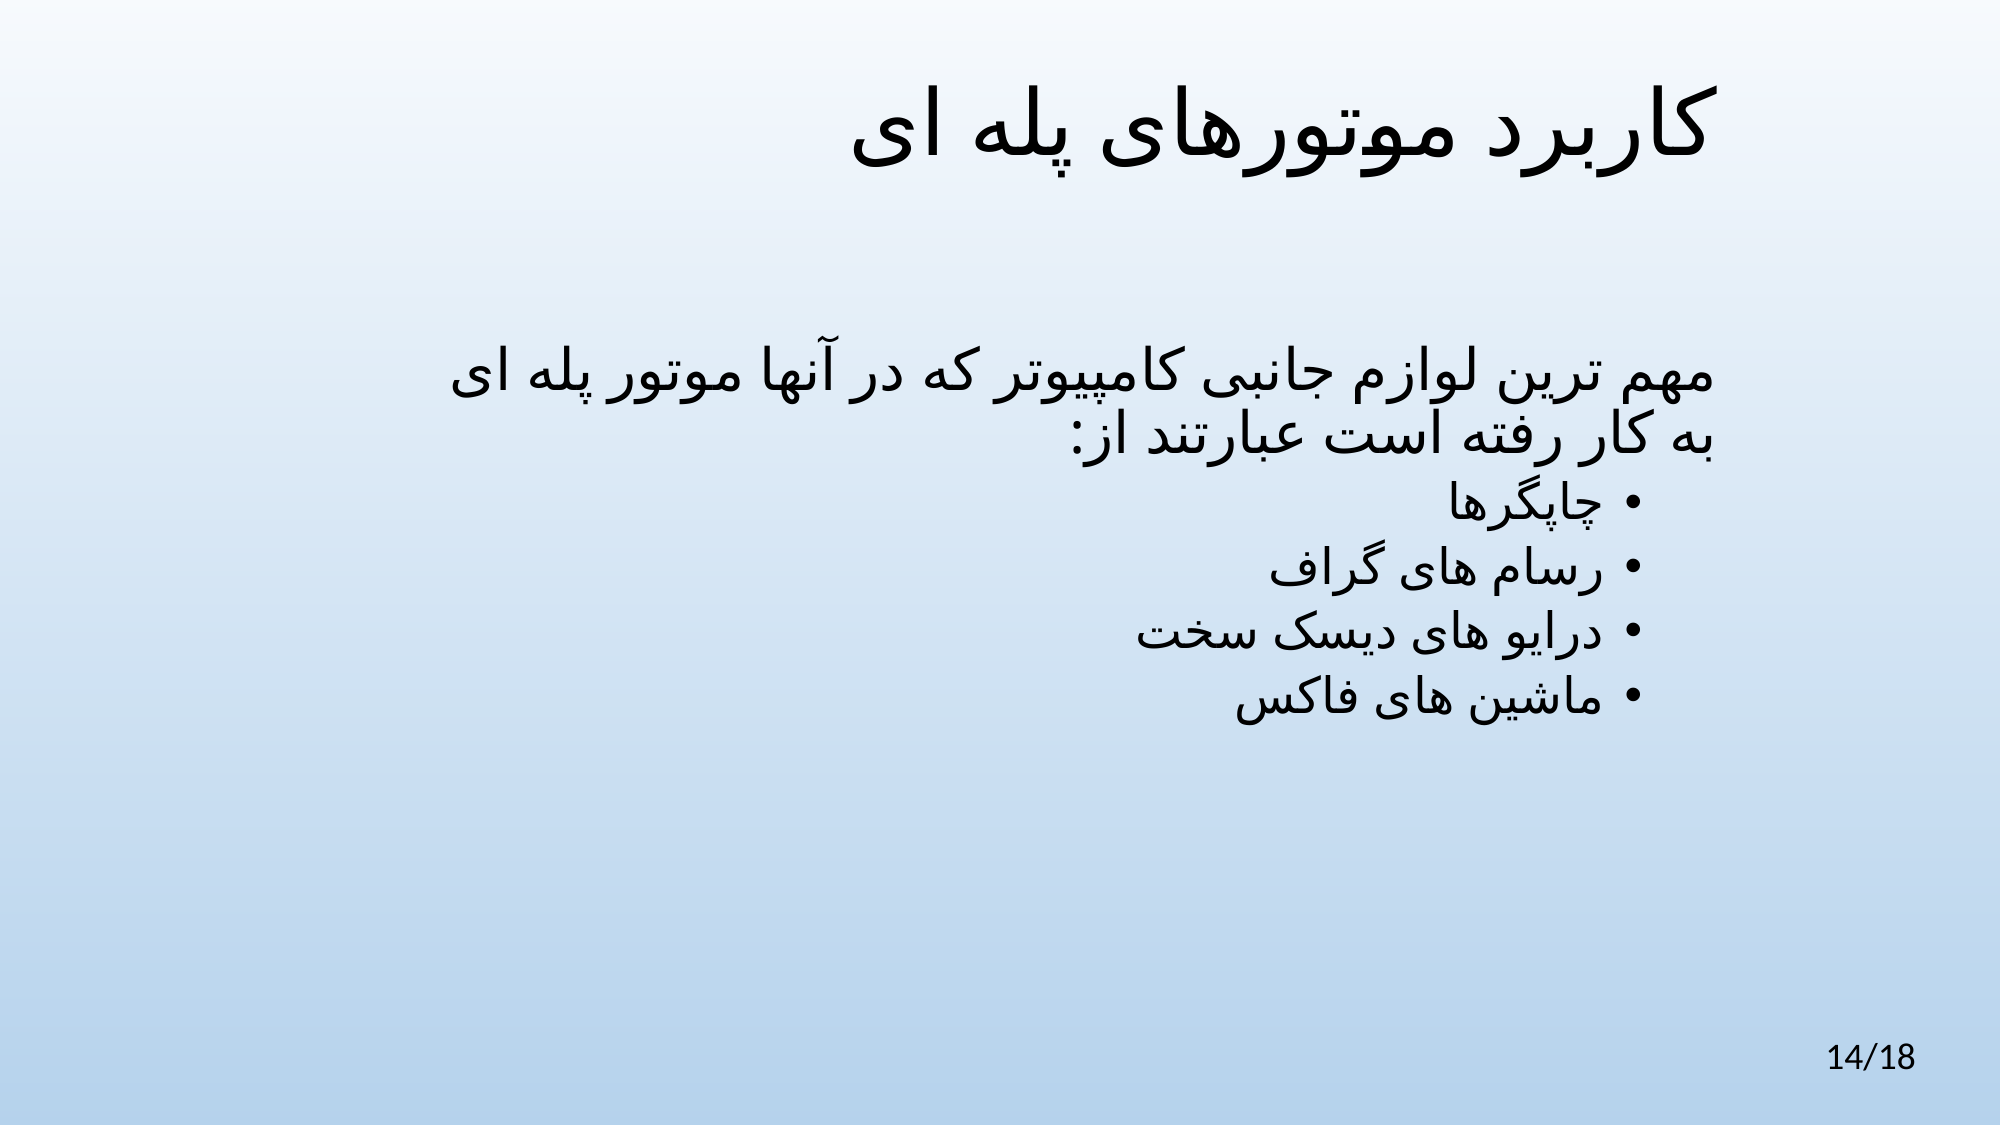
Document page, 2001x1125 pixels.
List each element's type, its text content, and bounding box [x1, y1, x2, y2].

text_box کاربرد موتورهای پله ای [381, 68, 1732, 296]
text_box مهم ترین لوازم جانبی کامپیوتر که در آنها موتور پله ای به کار رفته است عبارتند از: چاپگرها رسام های گراف درایو های دیسک سخت ماشین های فاکس [381, 333, 1732, 1009]
text_box 14/18 [1810, 1024, 2000, 1085]
